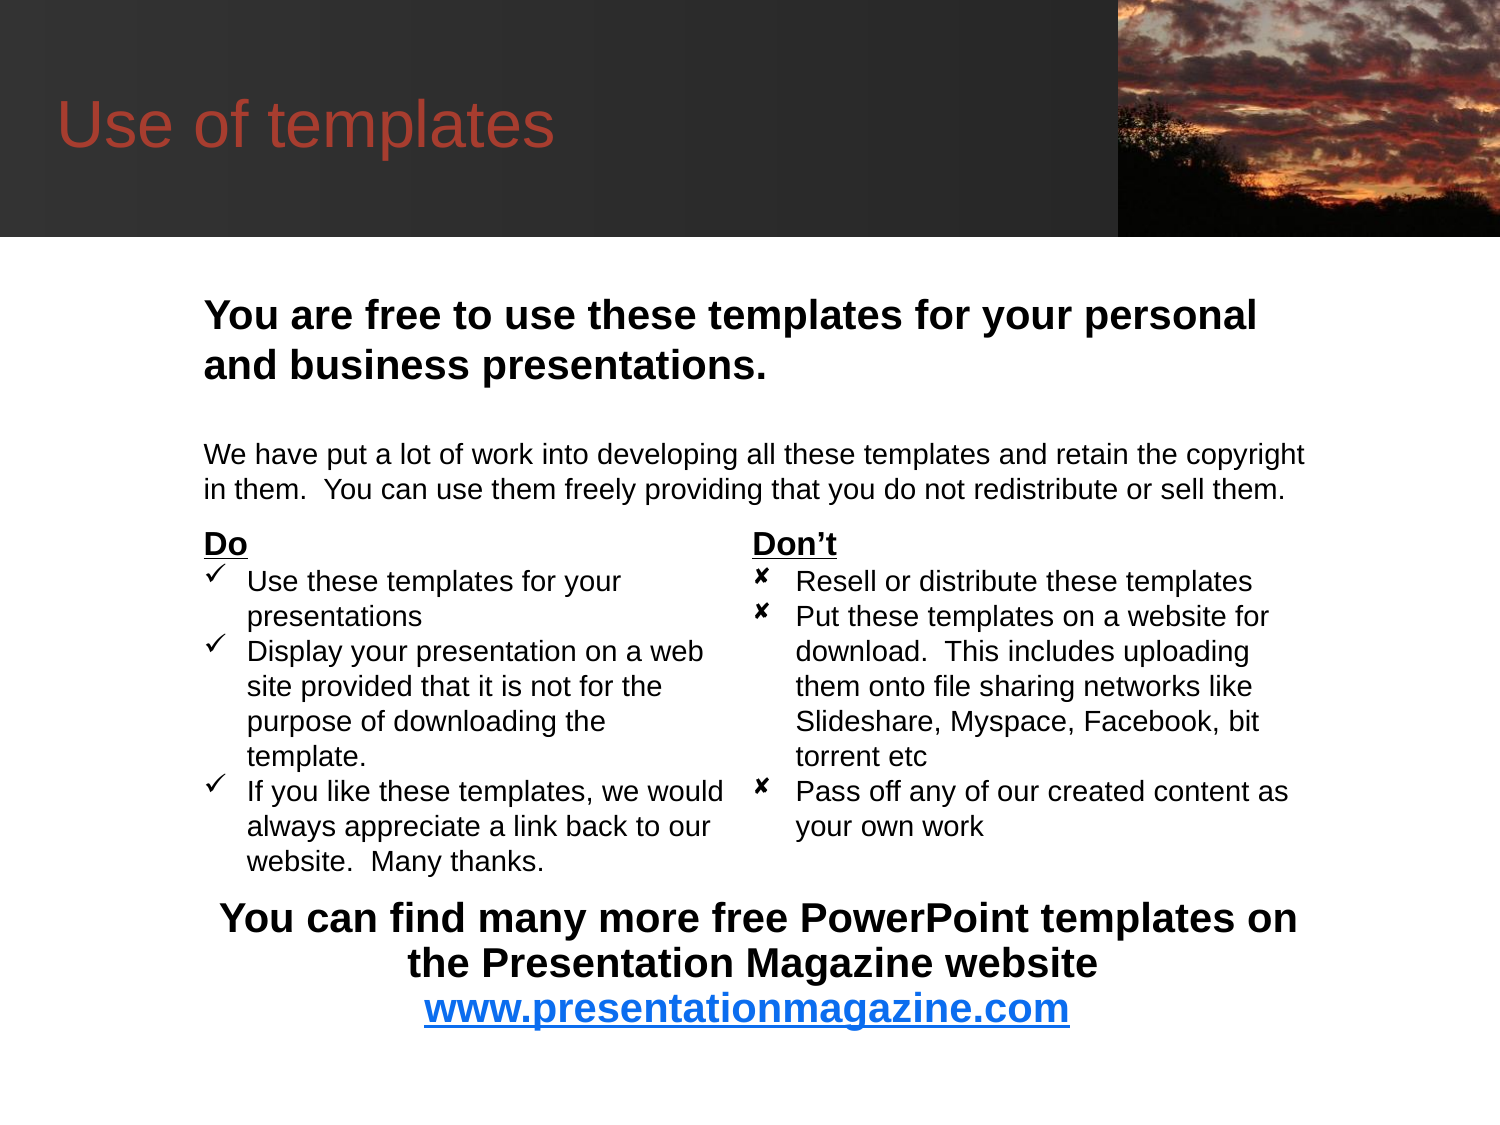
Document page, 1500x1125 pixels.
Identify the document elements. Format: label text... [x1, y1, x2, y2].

title Use of templates [41, 45, 1164, 197]
text_box You are free to use these templates for your personal and business presentations. [188, 280, 1329, 396]
text_box [88, 208, 1436, 1083]
picture [1118, 0, 1500, 237]
text_box We have put a lot of work into developing all these templates and retain the copyright in them. You can use them freely providing that you do not redistribute or sell them. [188, 427, 1325, 513]
text_box Don’t Resell or distribute these templates Put these templates on a website for download. This includes uploading them onto file sharing networks like Slideshare, Myspace, Facebook, bit torrent etc Pass off any of our created content as your own work [737, 515, 1335, 850]
text_box You can find many more free PowerPoint templates on the Presentation Magazine website www.presentationmagazine.com [171, 889, 1347, 1040]
text_box Do Use these templates for your presentations Display your presentation on a web site provided that it is not for the purpose of downloading the template. If you like these templates, we would always appreciate a link back to our website. Many thanks. [188, 515, 749, 889]
